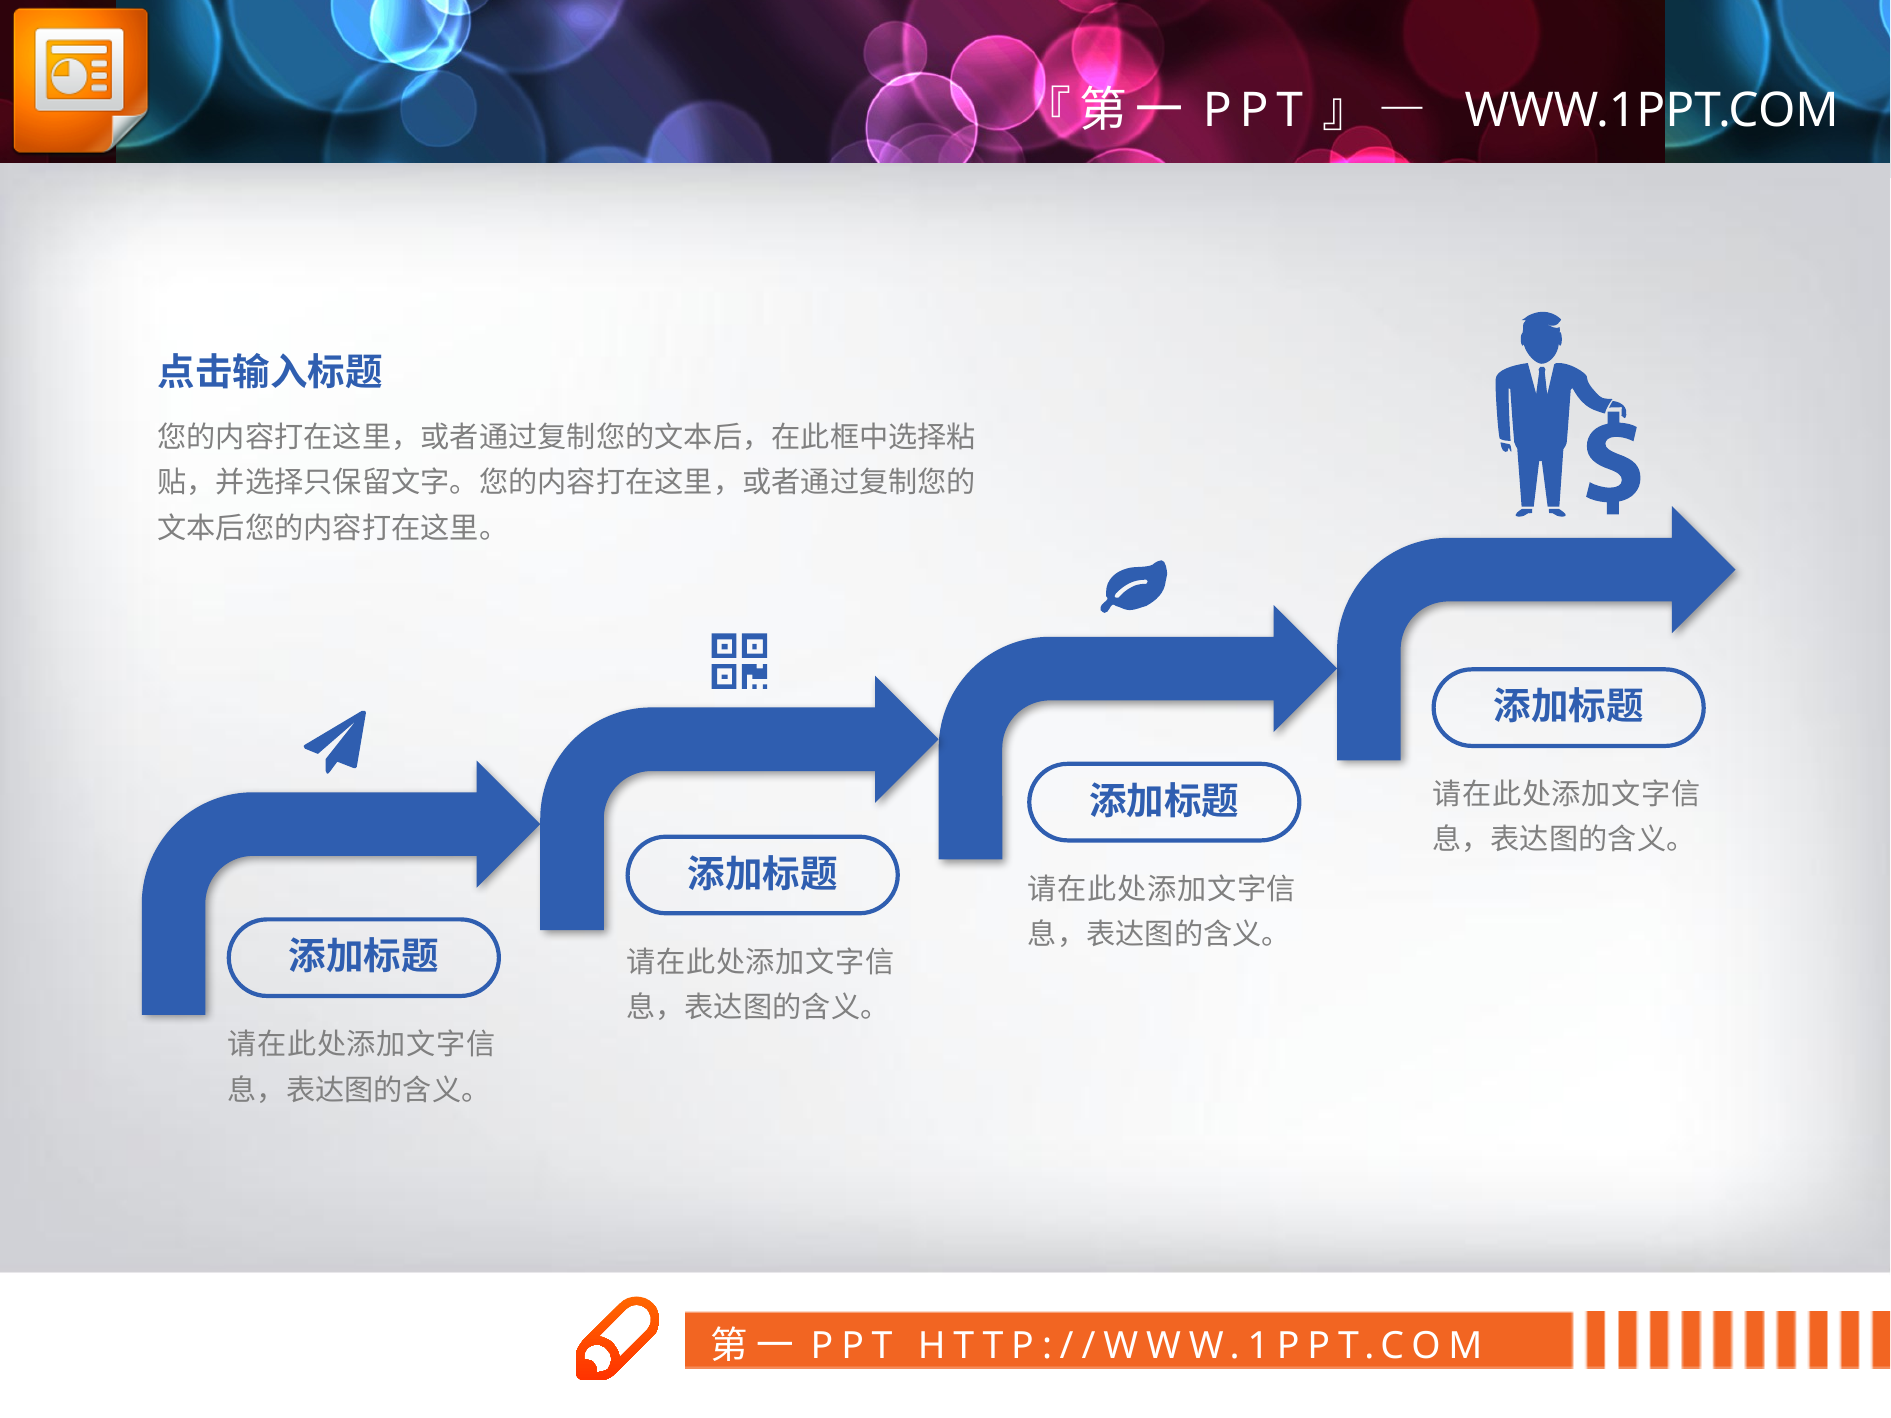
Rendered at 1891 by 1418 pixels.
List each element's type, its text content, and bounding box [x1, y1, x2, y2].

text_box [741, 664, 768, 689]
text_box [1494, 304, 1641, 518]
text_box 请在此处添加文字信息，表达图的含义。 [1417, 757, 1716, 864]
text_box [1100, 560, 1168, 613]
text_box [303, 710, 366, 774]
text_box [228, 919, 499, 996]
text_box 请在此处添加文字信息，表达图的含义。 [212, 1007, 511, 1114]
text_box [938, 605, 1338, 860]
picture [685, 1311, 1891, 1369]
text_box [540, 675, 939, 931]
text_box [1337, 506, 1736, 761]
text_box [711, 633, 737, 658]
text_box [1029, 763, 1300, 841]
text_box [711, 664, 737, 689]
text_box [1433, 669, 1704, 746]
text_box [141, 760, 538, 1015]
text_box 您的内容打在这里，或者通过复制您的文本后，在此框中选择粘贴，并选择只保留文字。您的内容打在这里，或者通过复制您的文本后您的内容打在这里。 [142, 400, 1005, 552]
text_box 请在此处添加文字信息，表达图的含义。 [611, 925, 910, 1031]
text_box 点击输入标题 [142, 340, 600, 400]
text_box [741, 633, 768, 658]
text_box [627, 836, 898, 914]
picture [0, 0, 1891, 1275]
text_box 请在此处添加文字信息，表达图的含义。 [1013, 852, 1312, 958]
